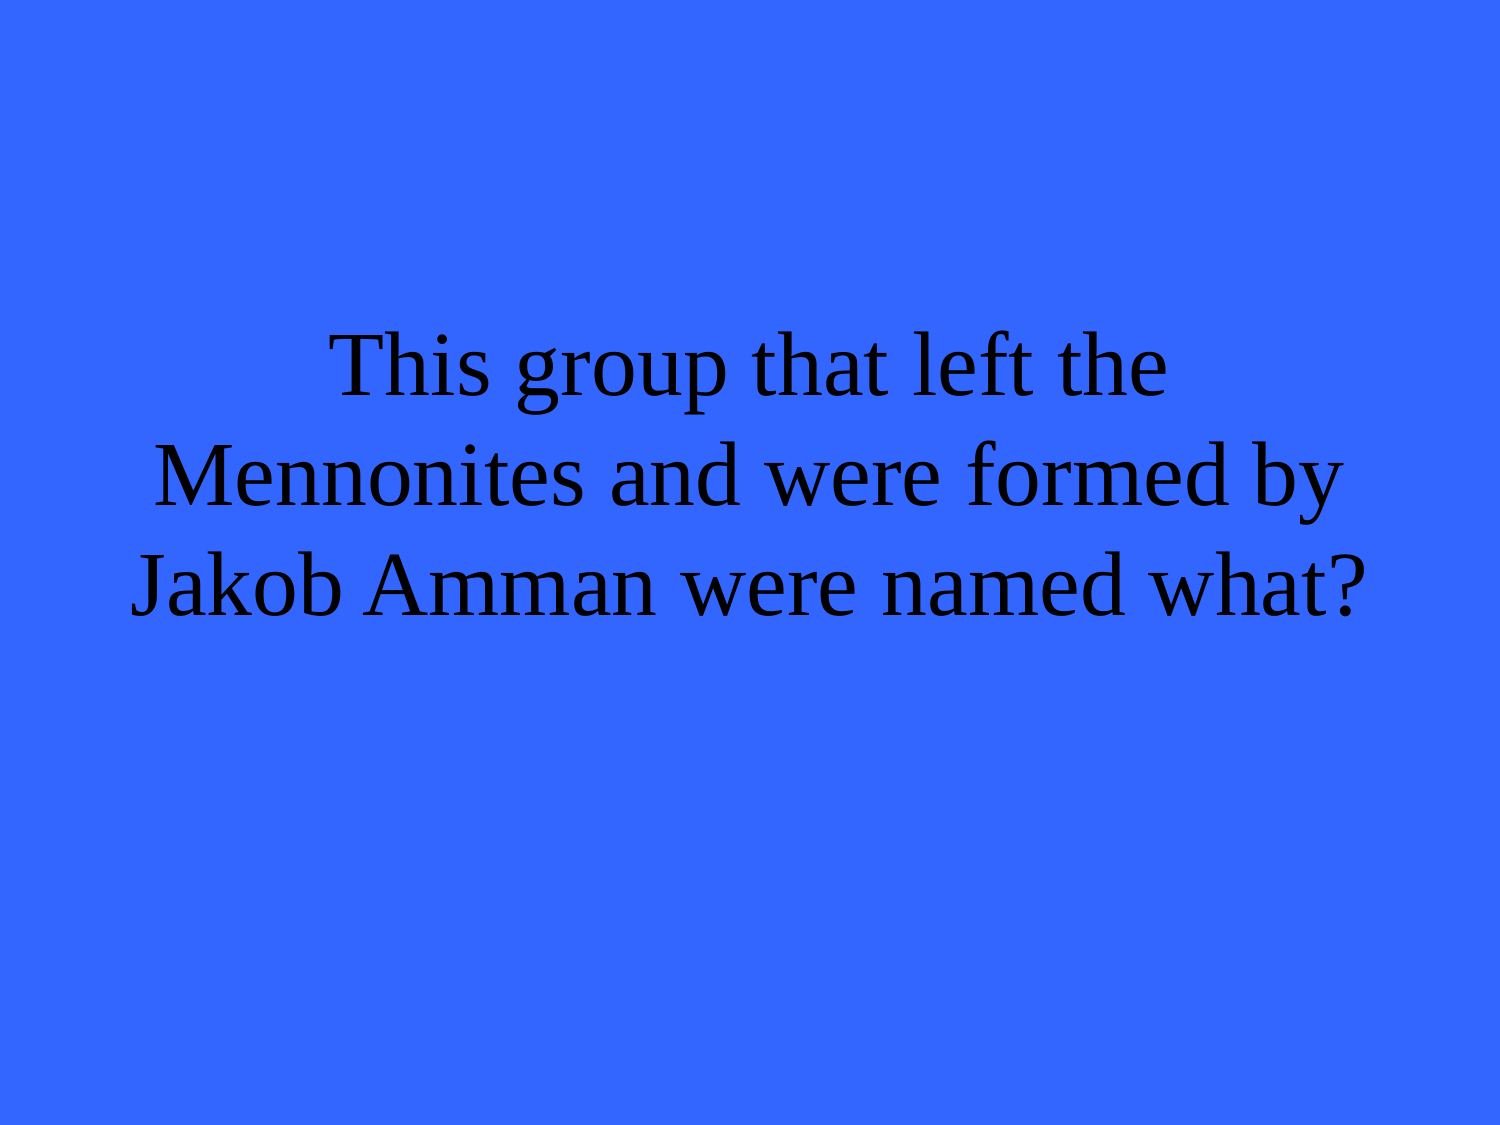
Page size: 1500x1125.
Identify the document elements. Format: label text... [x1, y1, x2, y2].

title This group that left the Mennonites and were formed by Jakob Amman were named what? [112, 375, 1388, 563]
